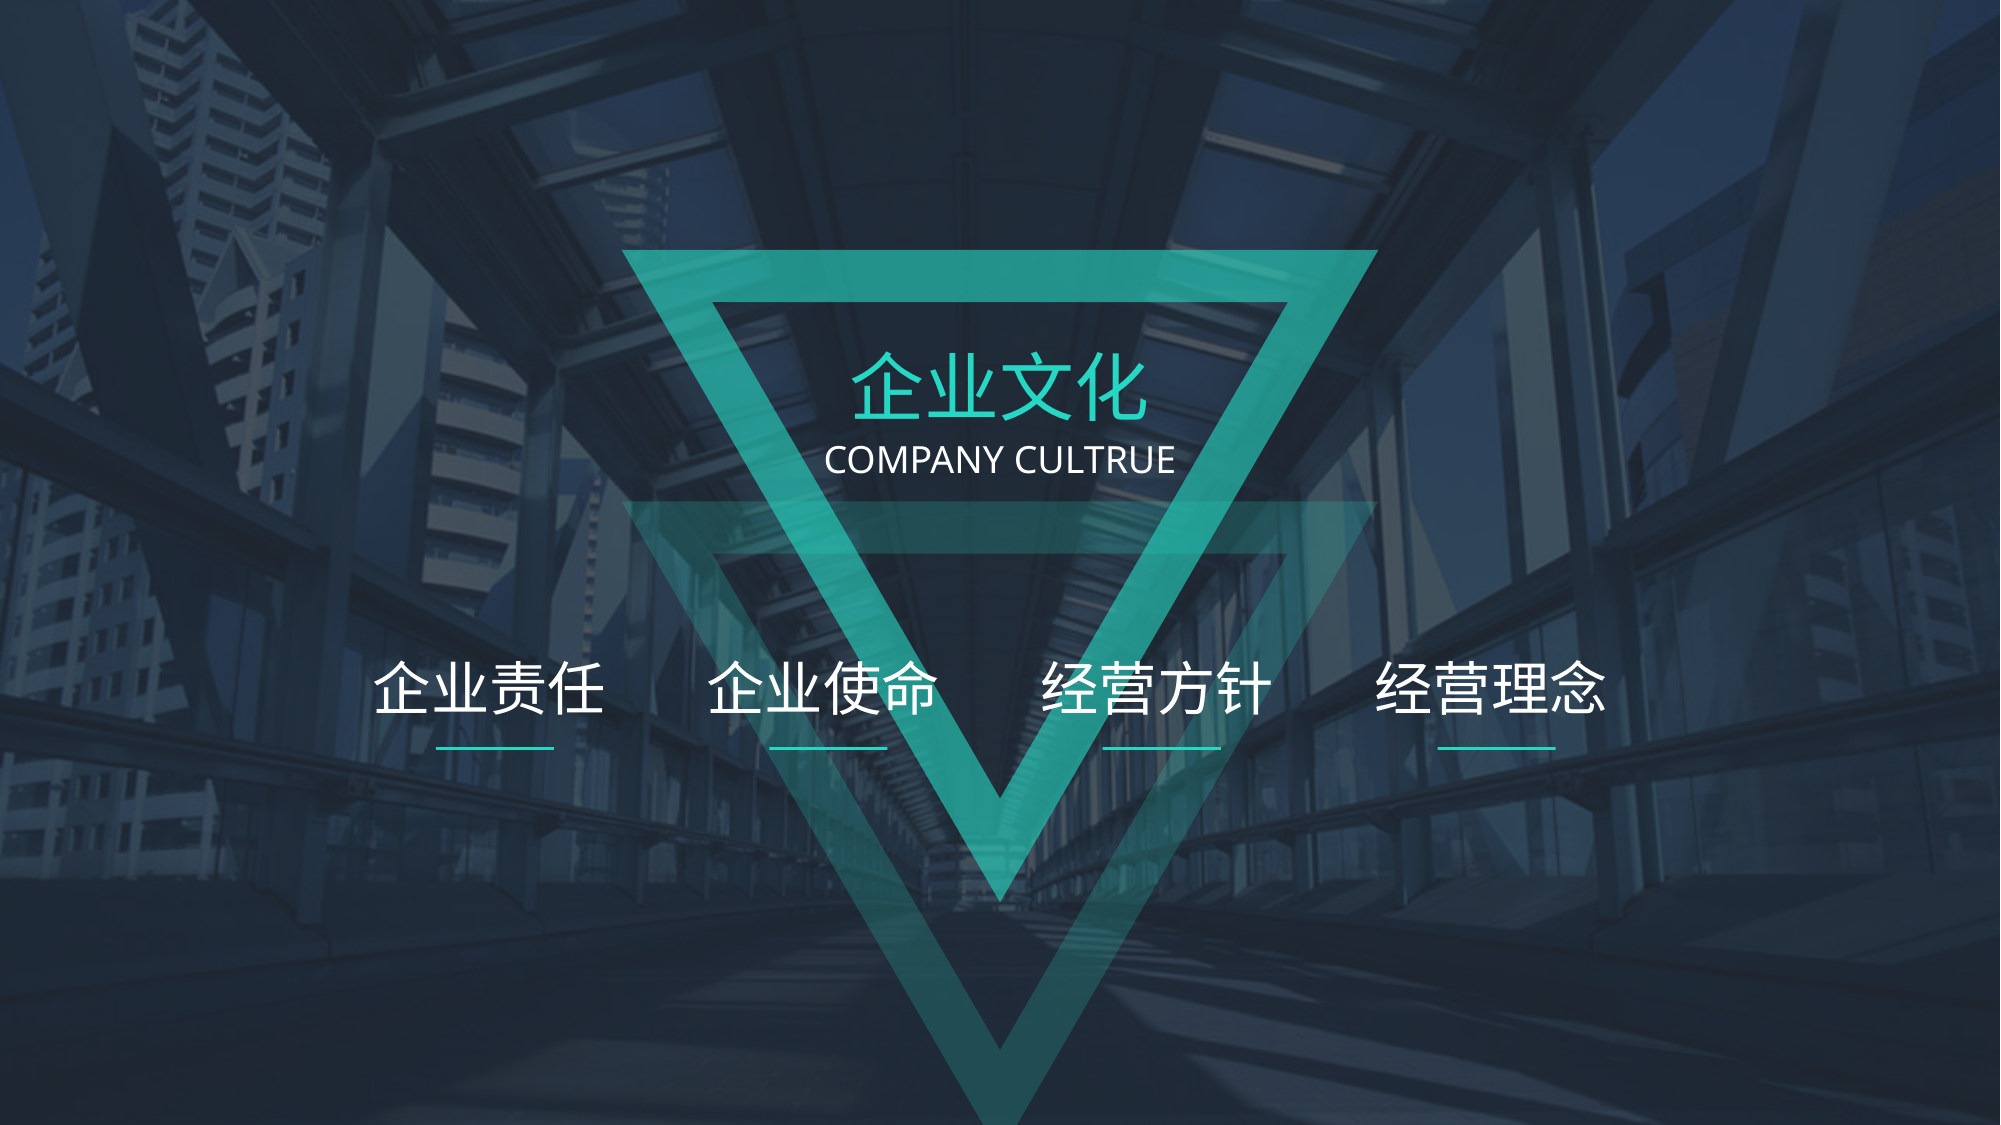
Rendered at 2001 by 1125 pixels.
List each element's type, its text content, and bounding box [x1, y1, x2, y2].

list 企业使命 [675, 651, 971, 731]
list 经营理念 [1343, 651, 1639, 731]
list 经营方针 [1009, 651, 1305, 731]
list 企业文化 [793, 342, 1207, 432]
list COMPANY CULTRUE [791, 432, 1209, 489]
list 企业责任 [341, 651, 637, 731]
